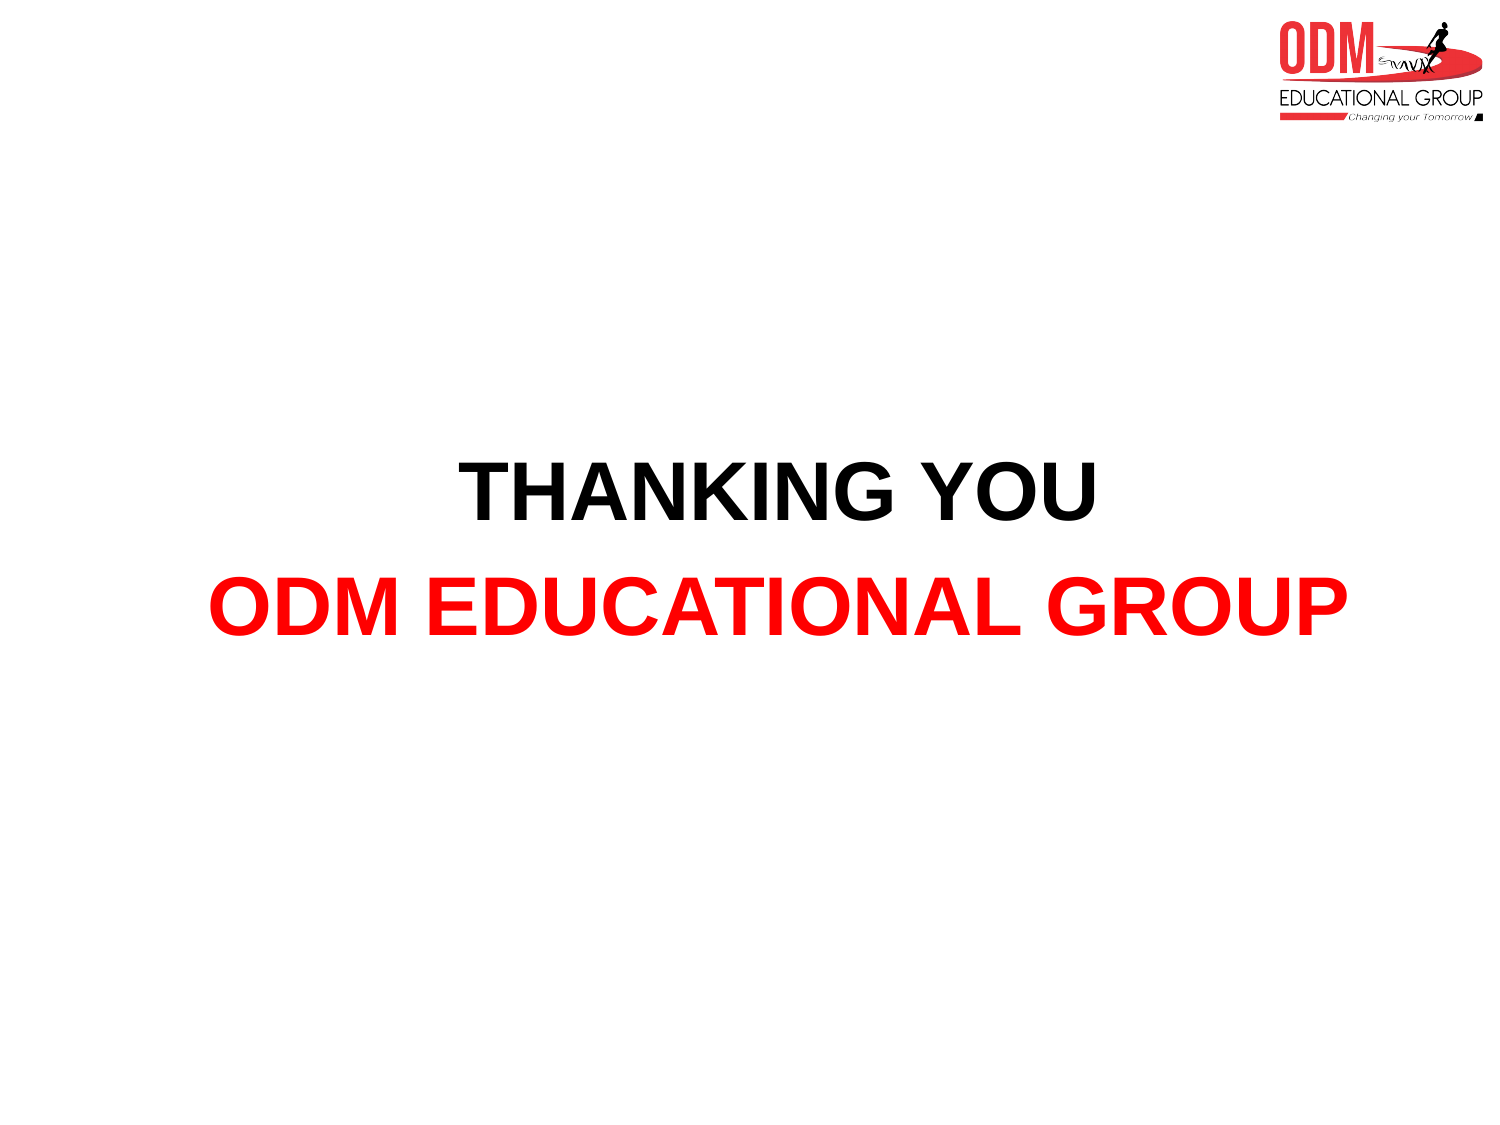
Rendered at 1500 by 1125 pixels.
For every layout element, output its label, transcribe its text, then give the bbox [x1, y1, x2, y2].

picture [1280, 20, 1483, 122]
text_box THANKING YOU ODM EDUCATIONAL GROUP [101, 262, 1382, 847]
